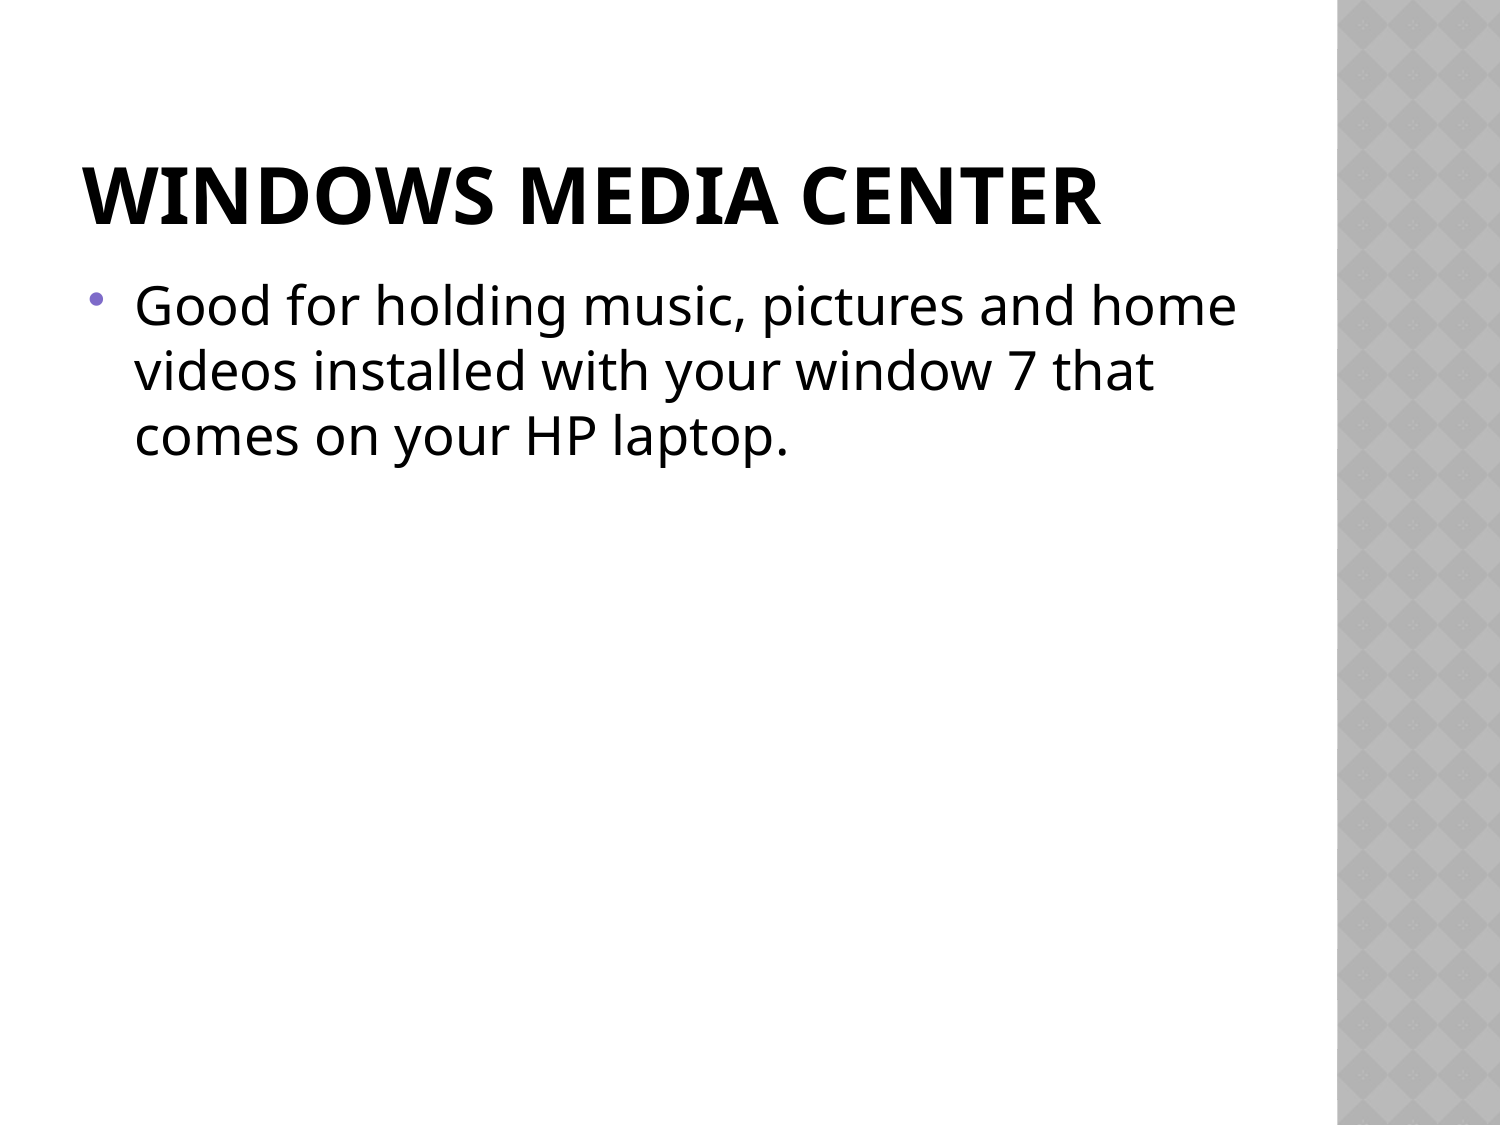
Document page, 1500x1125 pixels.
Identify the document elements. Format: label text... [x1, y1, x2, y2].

title Windows media center [75, 52, 1263, 240]
list Good for holding music, pictures and home videos installed with your window 7 that comes on your HP laptop. [75, 264, 1263, 1059]
